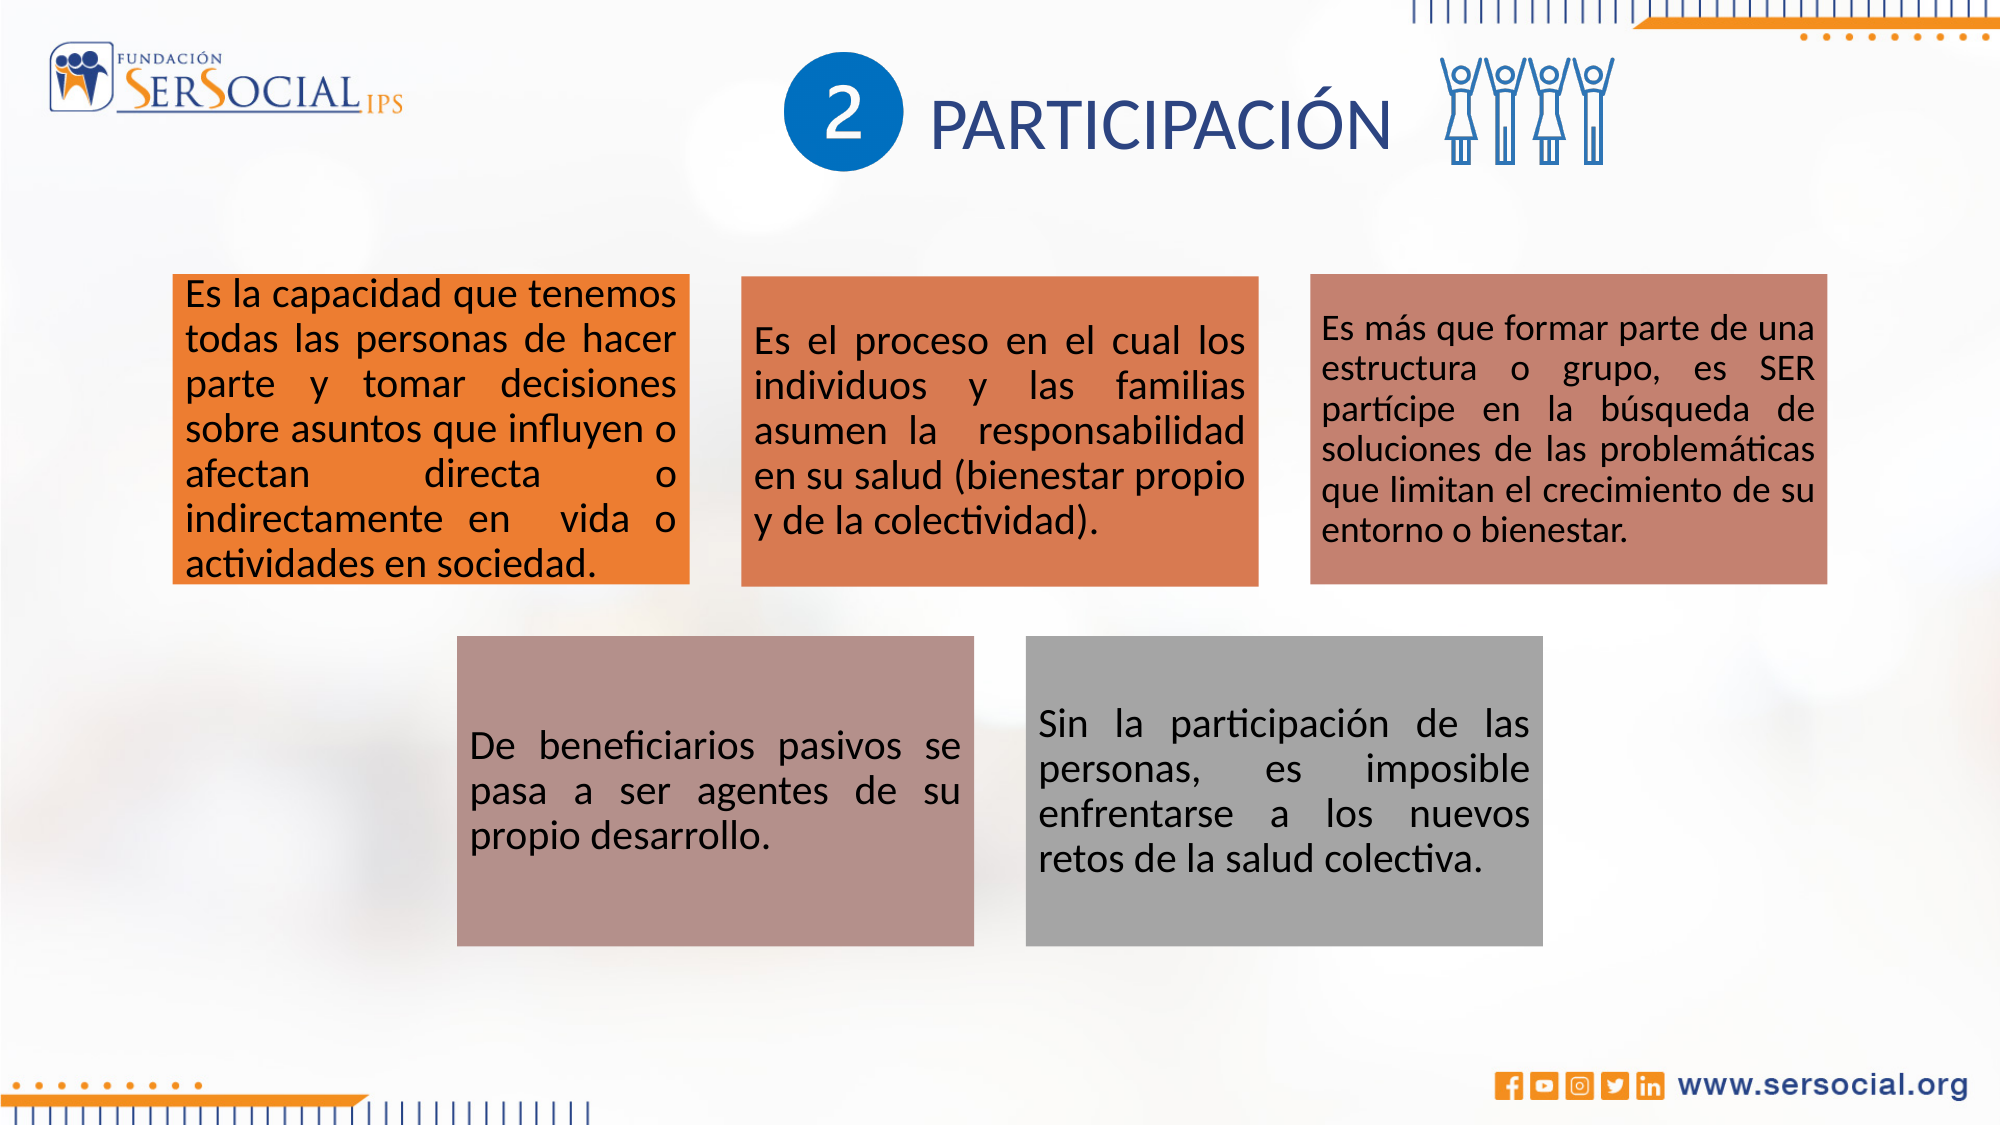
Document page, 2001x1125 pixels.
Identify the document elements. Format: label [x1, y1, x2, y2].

text_box [172, 230, 1828, 991]
picture [0, 0, 2000, 1125]
